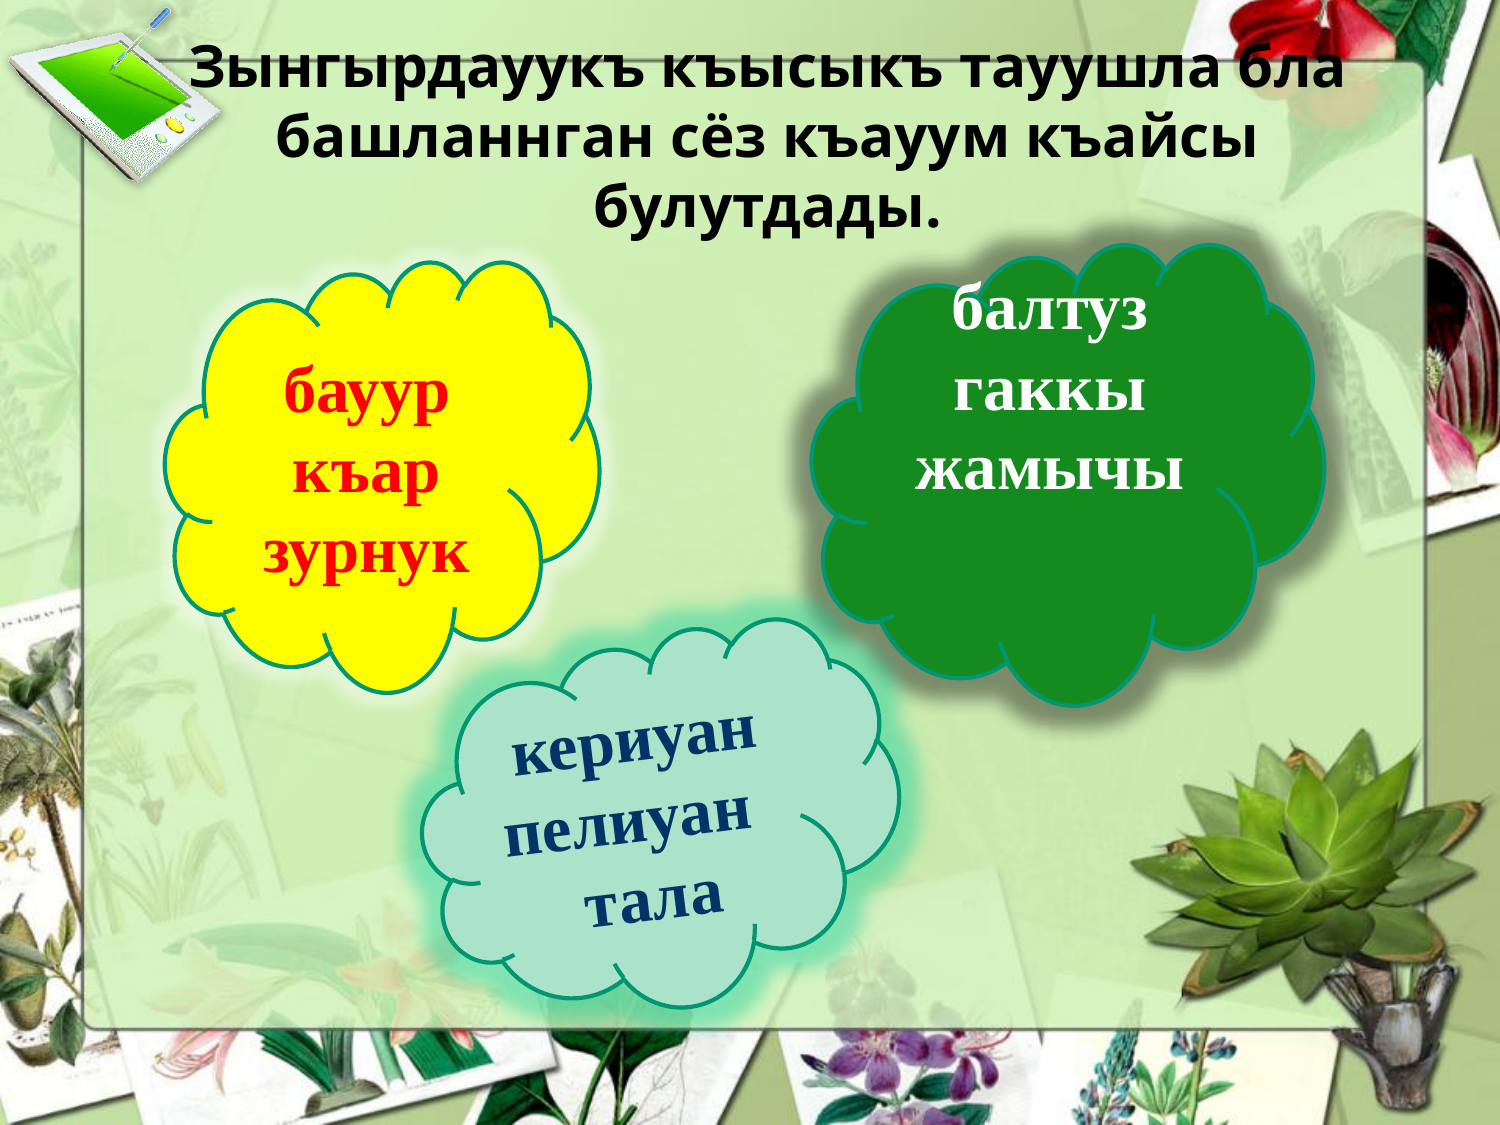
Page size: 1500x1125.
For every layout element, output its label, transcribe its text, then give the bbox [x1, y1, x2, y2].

text_box бауур къар зурнук [162, 260, 602, 696]
title Зынгырдауукъ къысыкъ тауушла бла башланнган сёз къауум къайсы булутдады. [128, 27, 1407, 241]
text_box балтуз гаккы жамычы [809, 242, 1327, 708]
text_box кериуан пелиуан тала [419, 617, 902, 1010]
picture [0, 0, 1500, 1125]
